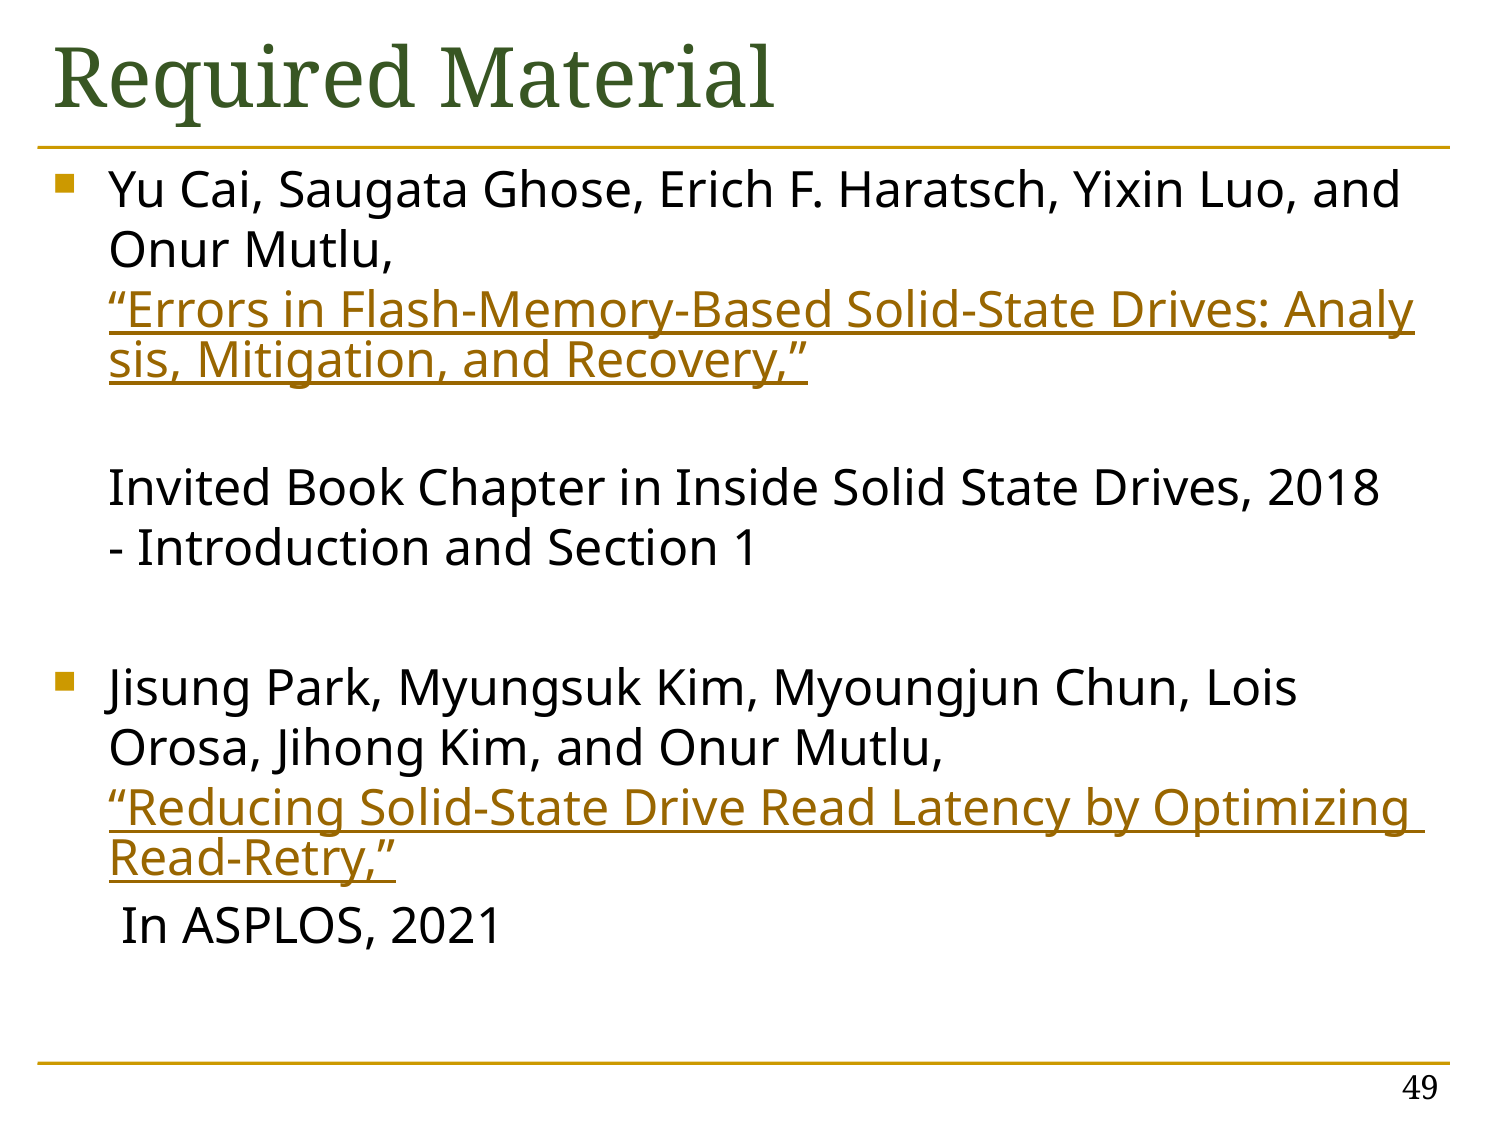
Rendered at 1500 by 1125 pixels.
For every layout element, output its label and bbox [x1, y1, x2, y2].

text_box [37, 0, 1450, 149]
list [37, 149, 1450, 1063]
text_box [1104, 1043, 1455, 1119]
